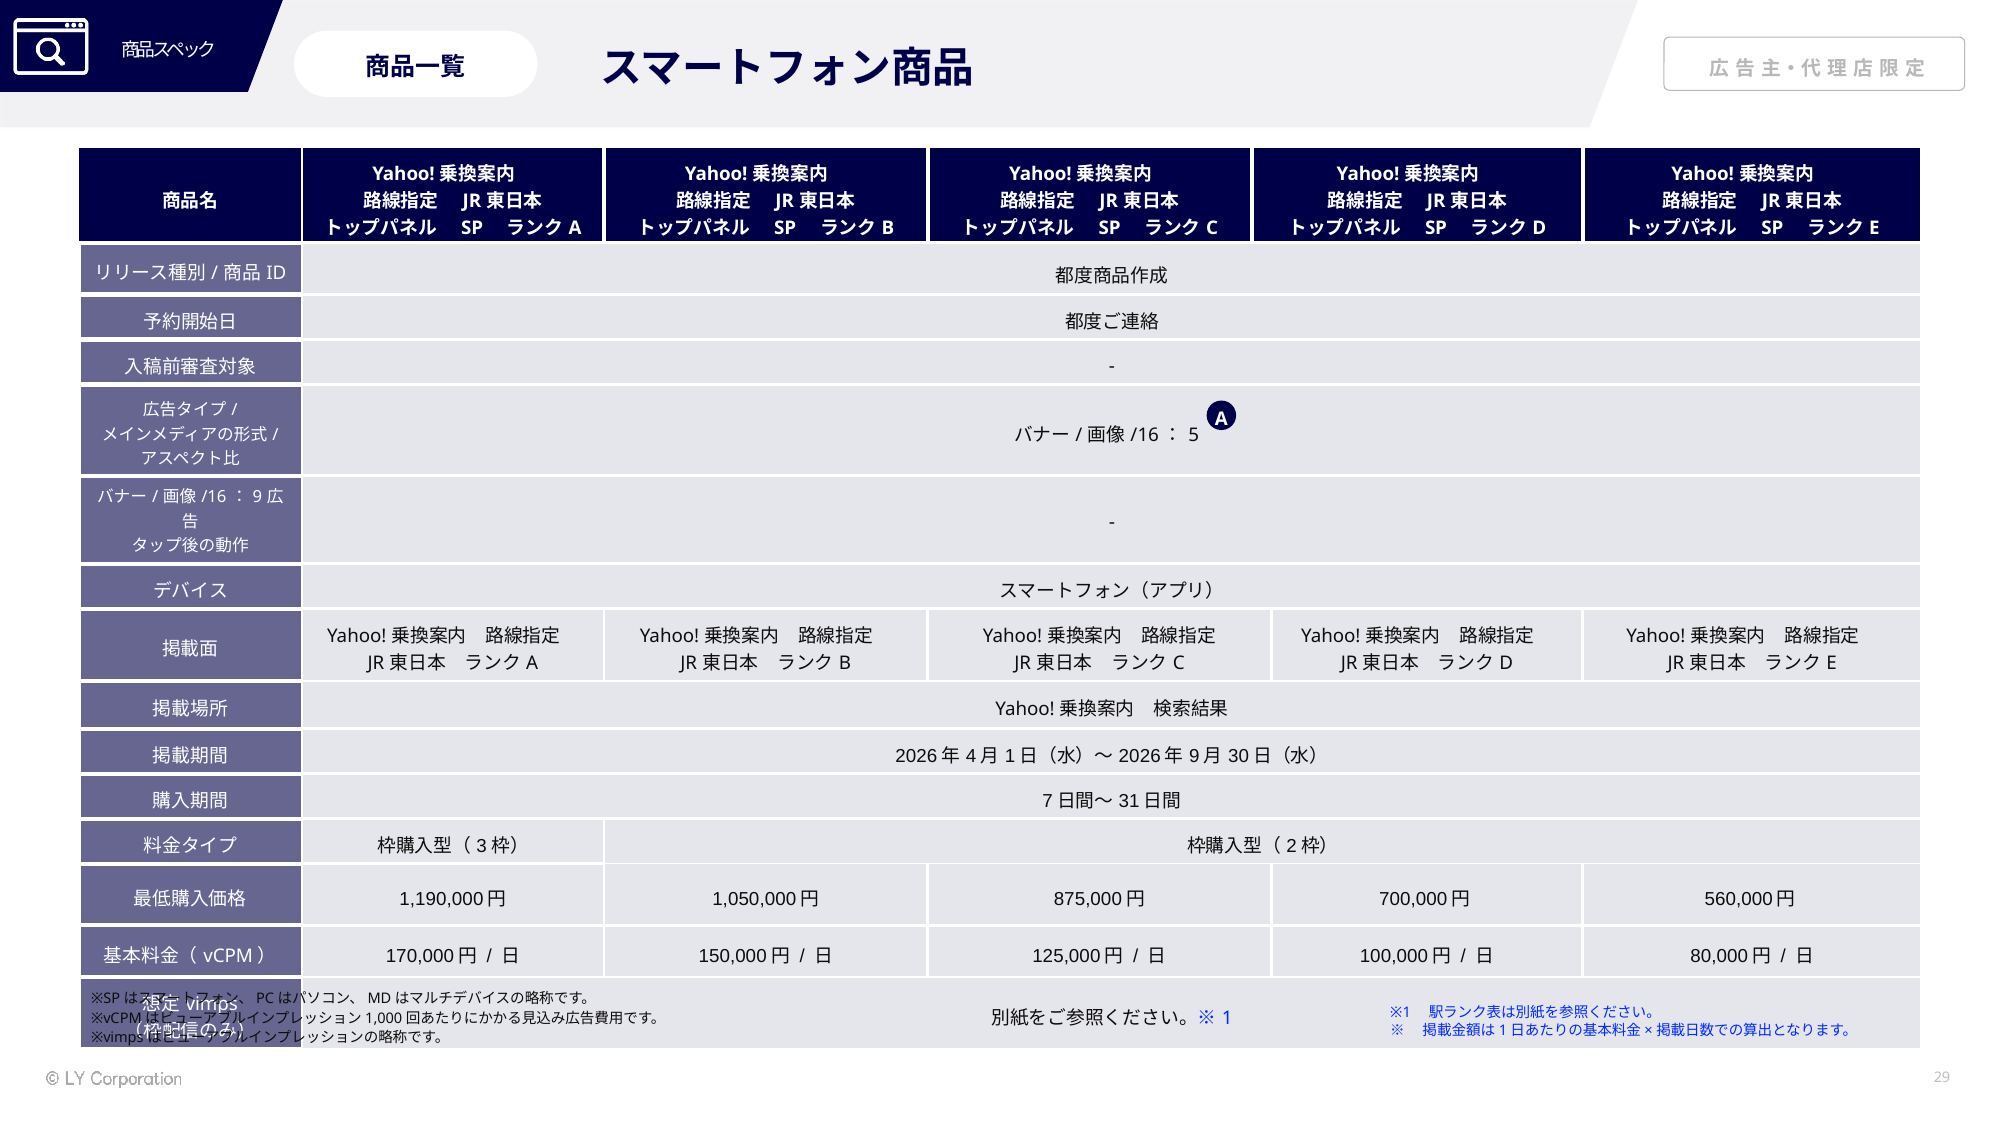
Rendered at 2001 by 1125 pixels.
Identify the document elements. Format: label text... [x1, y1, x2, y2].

table_cell 560,000円 [1584, 864, 1920, 924]
table_cell 広告タイプ/ メインメディアの形式/ アスペクト比 [81, 387, 301, 474]
table_header Yahoo!乗換案内 路線指定 JR東日本 トップパネル SP ランクB [606, 148, 926, 241]
table_cell 125,000円 / 日 [929, 927, 1270, 976]
table_cell 入稿前審査対象 [81, 342, 301, 382]
table_cell デバイス [81, 566, 301, 607]
text_box ※1 駅ランク表は別紙を参照ください。 ※ 掲載金額は1日あたりの基本料金×掲載日数での算出となります。 [1375, 995, 1873, 1046]
table_cell 枠購入型（2枠） [605, 820, 1920, 863]
table_cell 掲載面 [81, 611, 301, 679]
table_header Yahoo!乗換案内 路線指定 JR東日本 トップパネル SP ランクD [1254, 148, 1581, 241]
table_cell 150,000円 / 日 [605, 927, 926, 976]
table_cell 1,190,000円 [303, 865, 603, 924]
table_cell リリース種別/商品ID [81, 245, 301, 292]
table_cell バナー/画像/16：5 [303, 386, 1920, 474]
table_cell 170,000円 / 日 [303, 927, 603, 976]
table_cell Yahoo!乗換案内 路線指定 JR東日本 ランクB [605, 610, 926, 680]
table_cell - [303, 477, 1920, 562]
table_cell 700,000円 [1273, 864, 1581, 924]
text_box ※SPはスマートフォン、PCはパソコン、MDはマルチデバイスの略称です。 ※vCPMはビューアブルインプレッション1,000回あたりにかかる見込み広告費用です。 ※vimpsはビューアブルインプレッションの略称です。 [91, 987, 774, 1046]
table_cell バナー/画像/16：9広告 タップ後の動作 [81, 478, 301, 562]
table_cell Yahoo!乗換案内 路線指定 JR東日本 ランクA [303, 610, 603, 680]
table_cell 最低購入価格 [81, 866, 301, 923]
table_cell 掲載期間 [81, 731, 301, 772]
picture [46, 1071, 181, 1088]
table_cell 別紙をご参照ください。※1 [303, 978, 1920, 1048]
table_cell 100,000円 / 日 [1273, 927, 1581, 976]
table_cell Yahoo!乗換案内 路線指定 JR東日本 ランクE [1584, 610, 1920, 680]
table_header Yahoo!乗換案内 路線指定 JR東日本 トップパネル SP ランクC [930, 148, 1250, 241]
table_header Yahoo!乗換案内 路線指定 JR東日本 トップパネル SP ランクA [303, 148, 602, 241]
table_cell 枠購入型（3枠） [303, 820, 603, 862]
list スマートフォン商品 [599, 41, 1481, 97]
picture [9, 5, 92, 87]
table_cell スマートフォン（アプリ） [303, 565, 1920, 607]
table_cell 予約開始日 [81, 297, 301, 337]
text_box 商品一覧 [293, 29, 539, 98]
table_cell 購入期間 [81, 776, 301, 817]
table_cell Yahoo!乗換案内 路線指定 JR東日本 ランクD [1273, 610, 1581, 680]
table_cell 1,050,000円 [605, 864, 926, 924]
text_box A [1206, 400, 1237, 431]
table_cell - [303, 341, 1920, 383]
table_cell 掲載場所 [81, 683, 301, 727]
list 商品スペック [97, 13, 240, 81]
table_cell Yahoo!乗換案内 検索結果 [303, 682, 1920, 727]
table_cell 875,000円 [929, 864, 1270, 924]
table_header 商品名 [79, 148, 301, 241]
table_cell 想定vimps （枠配信のみ） [81, 979, 301, 1047]
table_cell 料金タイプ [81, 821, 301, 862]
table_cell 2026年4月1日（水）～2026年9月30日（水） [303, 730, 1920, 772]
table_cell 80,000円 / 日 [1584, 927, 1920, 976]
table_cell 基本料金（vCPM） [81, 927, 301, 975]
table_cell 都度ご連絡 [303, 296, 1920, 338]
table_header Yahoo!乗換案内 路線指定 JR東日本 トップパネル SP ランクE [1585, 148, 1920, 241]
table_cell 7日間～31日間 [303, 775, 1920, 817]
table_cell 都度商品作成 [303, 244, 1920, 293]
table_cell Yahoo!乗換案内 路線指定 JR東日本 ランクC [929, 610, 1270, 680]
